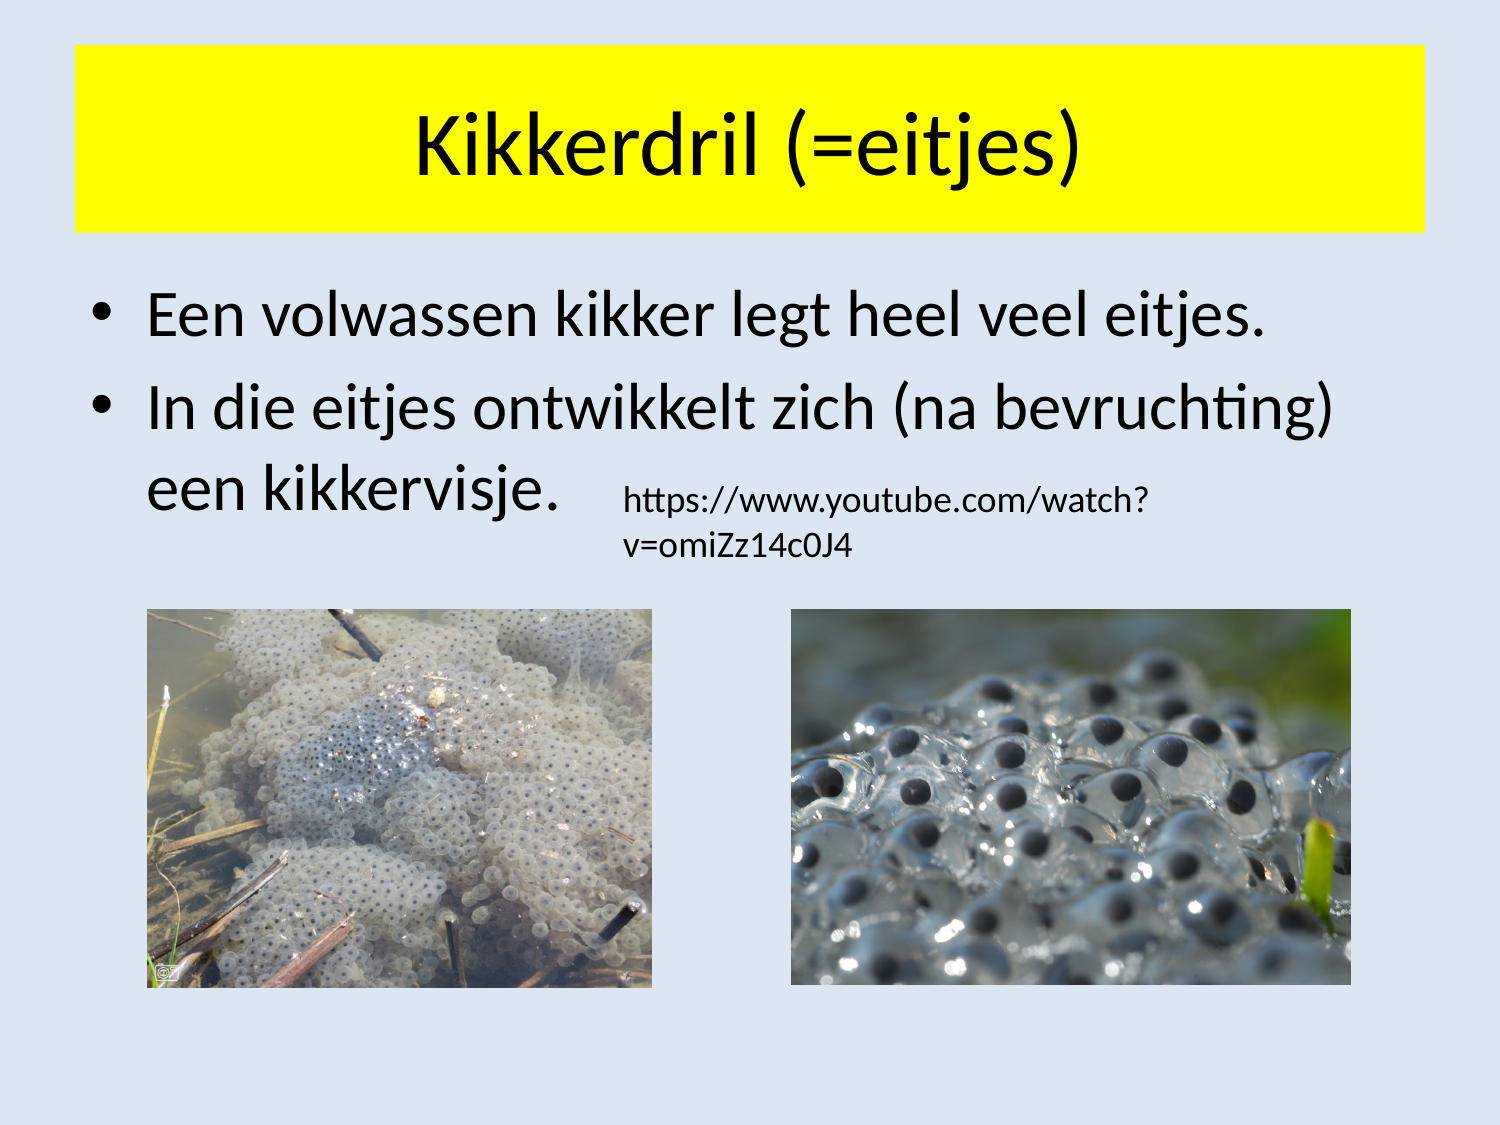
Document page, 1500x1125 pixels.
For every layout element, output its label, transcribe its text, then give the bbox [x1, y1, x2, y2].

picture [147, 609, 652, 988]
picture [791, 609, 1351, 985]
list Een volwassen kikker legt heel veel eitjes. In die eitjes ontwikkelt zich (na bevruchting) een kikkervisje. [75, 262, 1425, 1005]
title Kikkerdril (=eitjes) [75, 45, 1425, 233]
text_box https://www.youtube.com/watch?v=omiZz14c0J4 [608, 467, 1359, 573]
